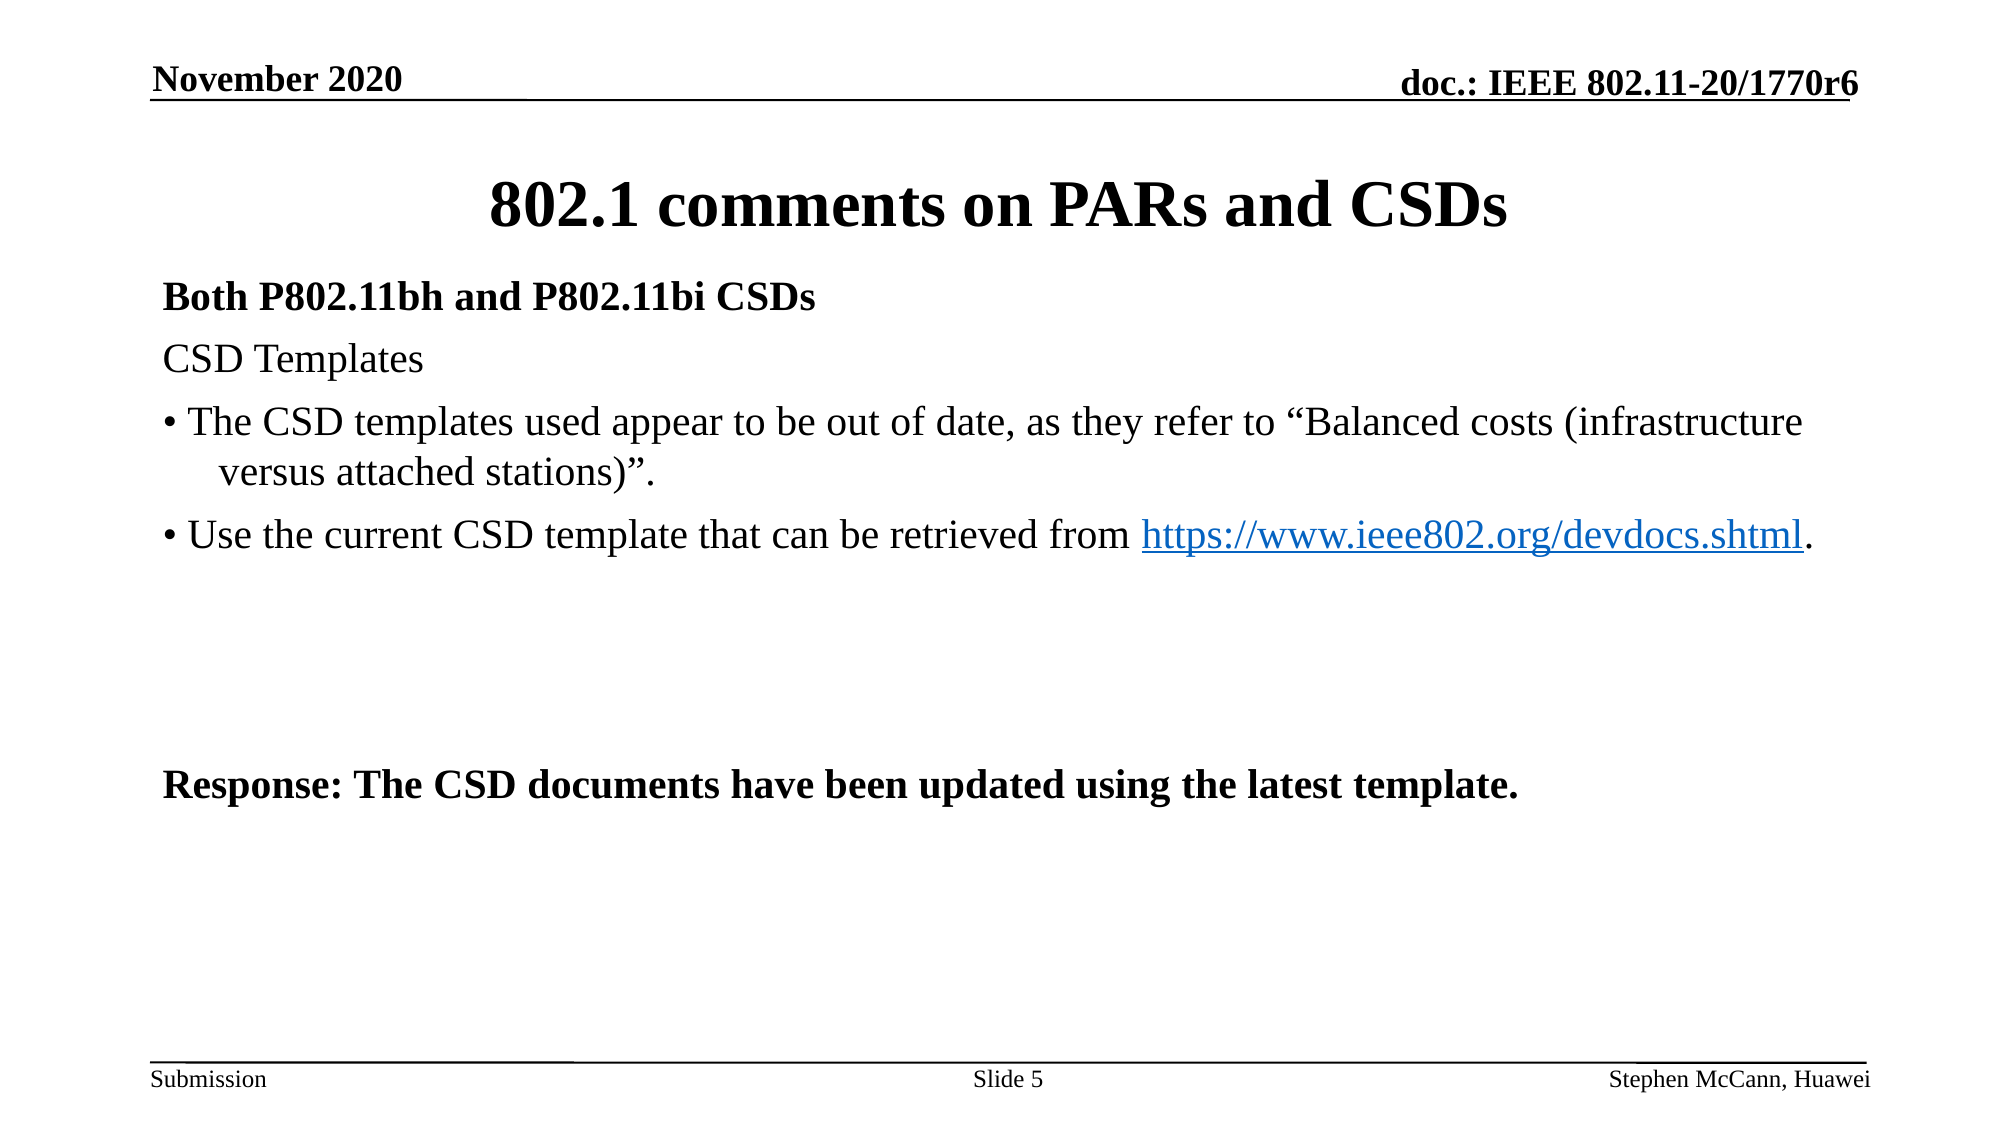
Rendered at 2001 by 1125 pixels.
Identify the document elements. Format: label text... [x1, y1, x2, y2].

list Both P802.11bh and P802.11bi CSDs CSD Templates • The CSD templates used appear to be out of date, as they refer to “Balanced costs (infrastructure versus attached stations)”. • Use the current CSD template that can be retrieved from https://www.ieee802.org/devdocs.shtml. Response: The CSD documents have been updated using the latest template. [147, 260, 1848, 1012]
slide_number Slide 5 [950, 1061, 1067, 1123]
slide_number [152, 54, 563, 100]
title 802.1 comments on PARs and CSDs [149, 112, 1850, 288]
footer Stephen McCann, Huawei [1174, 1061, 1872, 1093]
